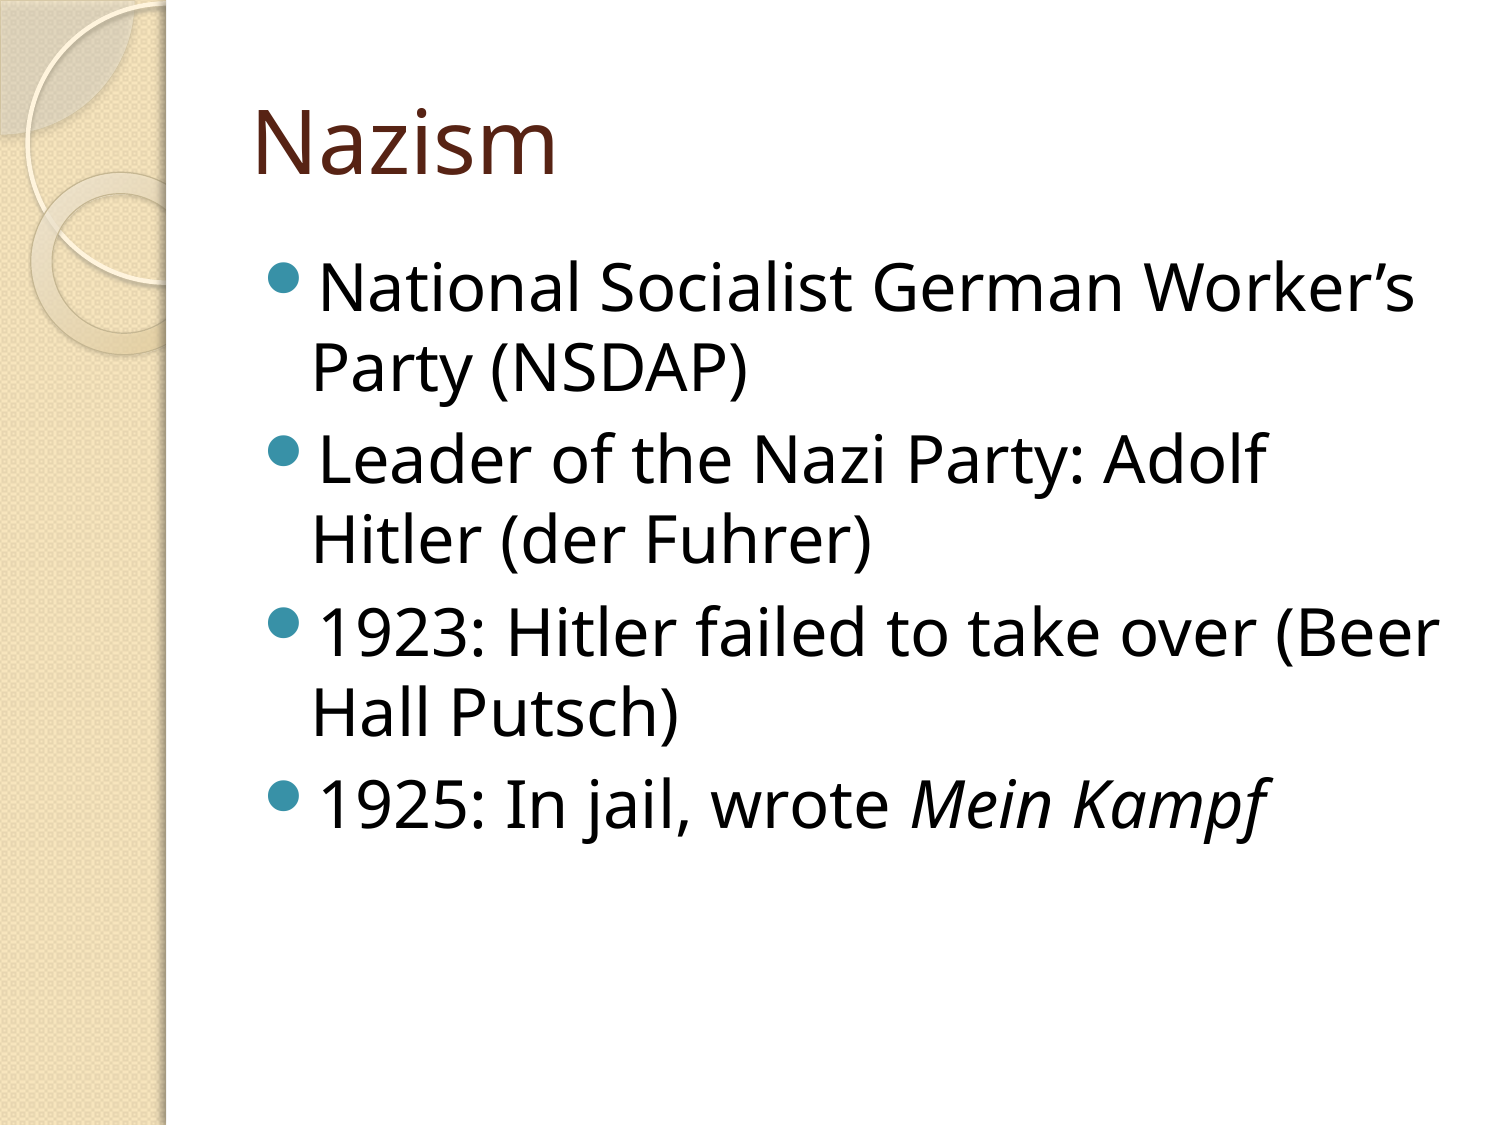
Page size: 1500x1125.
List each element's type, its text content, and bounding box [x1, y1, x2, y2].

title Nazism [235, 45, 1466, 233]
list National Socialist German Worker’s Party (NSDAP) Leader of the Nazi Party: Adolf Hitler (der Fuhrer) 1923: Hitler failed to take over (Beer Hall Putsch) 1925: In jail, wrote Mein Kampf [235, 237, 1466, 1025]
